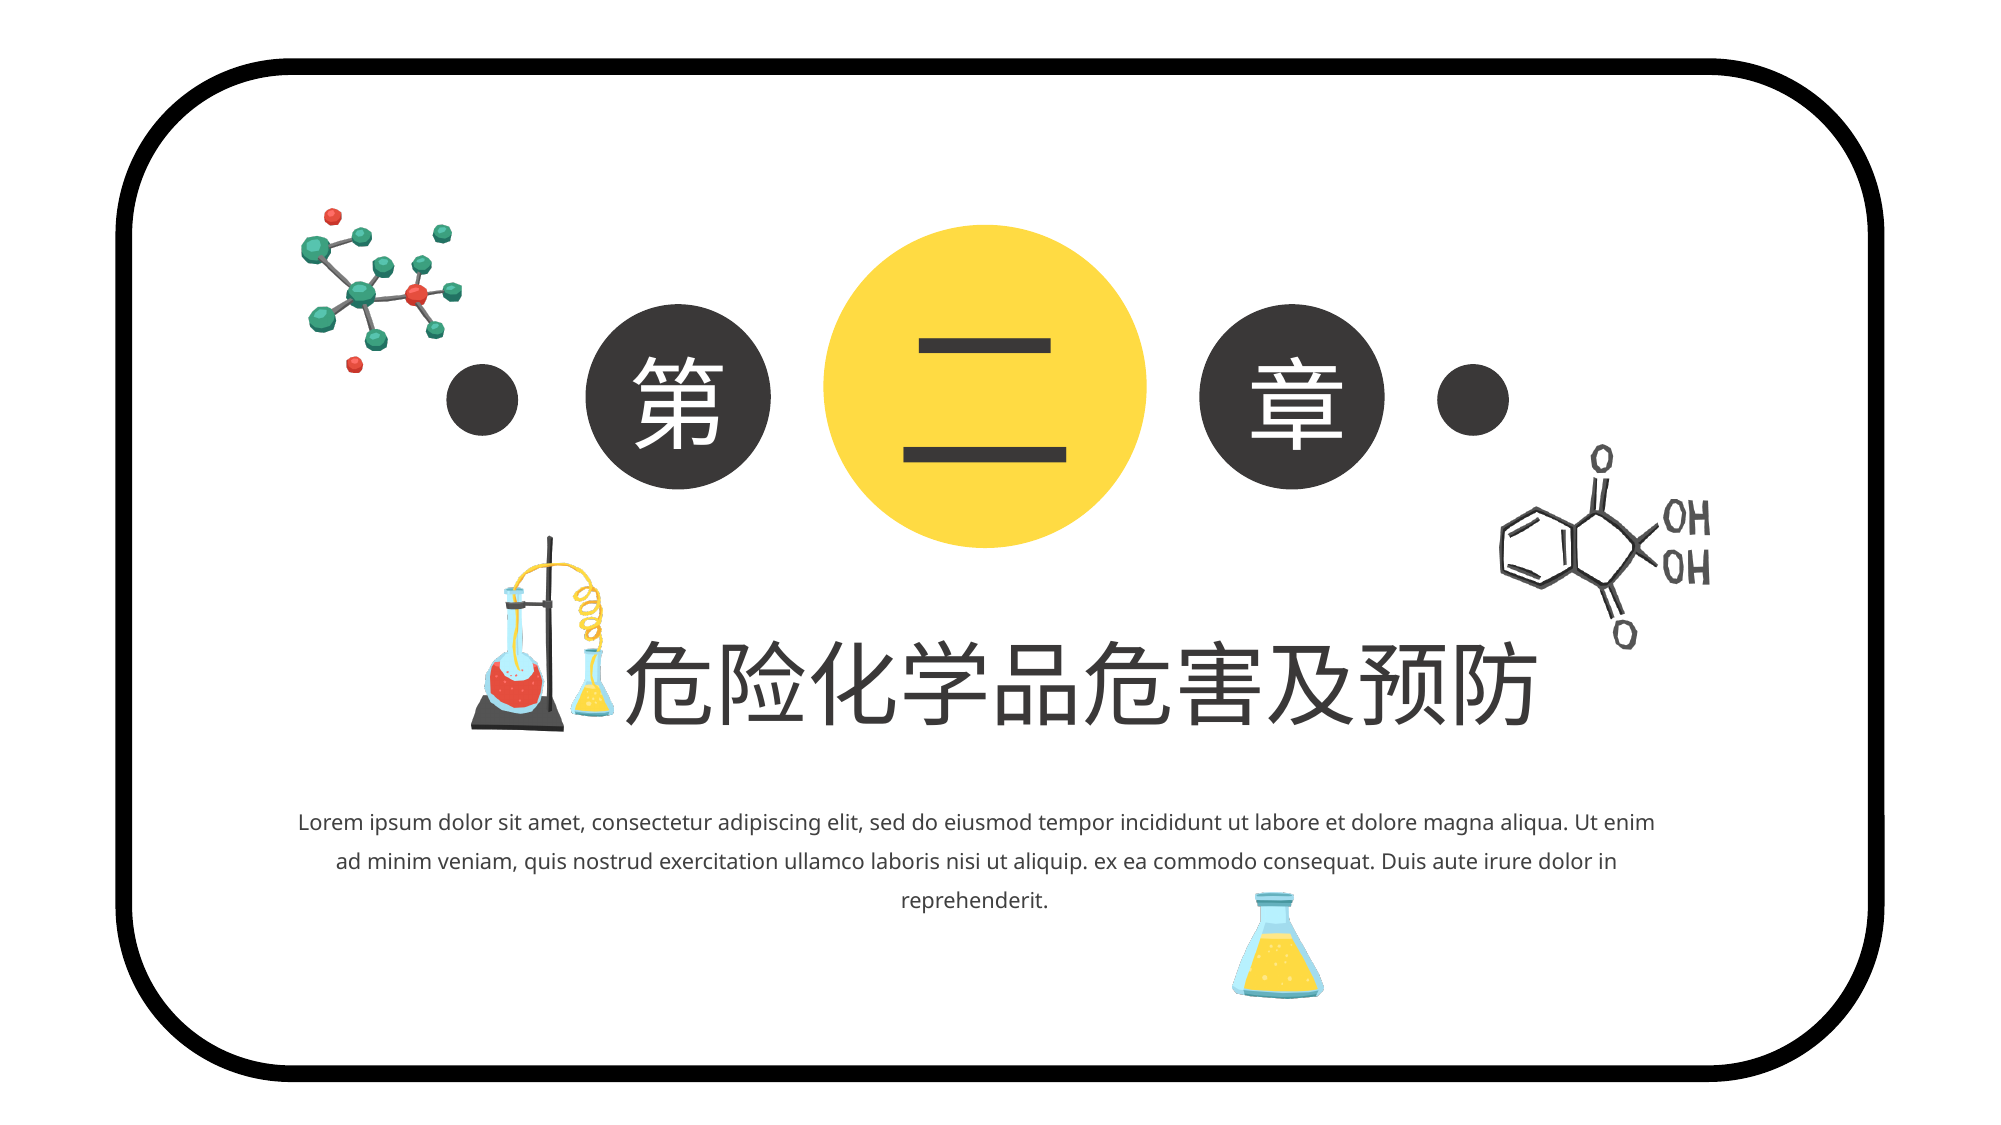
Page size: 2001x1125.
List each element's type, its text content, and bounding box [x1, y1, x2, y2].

text_box [122, 65, 1878, 1075]
text_box Lorem ipsum dolor sit amet, consectetur adipiscing elit, sed do eiusmod tempor incididunt ut labore et dolore magna aliqua. Ut enim ad minim veniam, quis nostrud exercitation ullamco laboris nisi ut aliquip. ex ea commodo consequat. Duis aute irure dolor in reprehenderit. [281, 787, 1674, 921]
text_box 危险化学品危害及预防 [596, 619, 1569, 745]
picture [1232, 892, 1324, 999]
picture [471, 535, 614, 732]
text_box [446, 224, 1509, 549]
picture [301, 208, 462, 373]
picture [1498, 443, 1710, 650]
